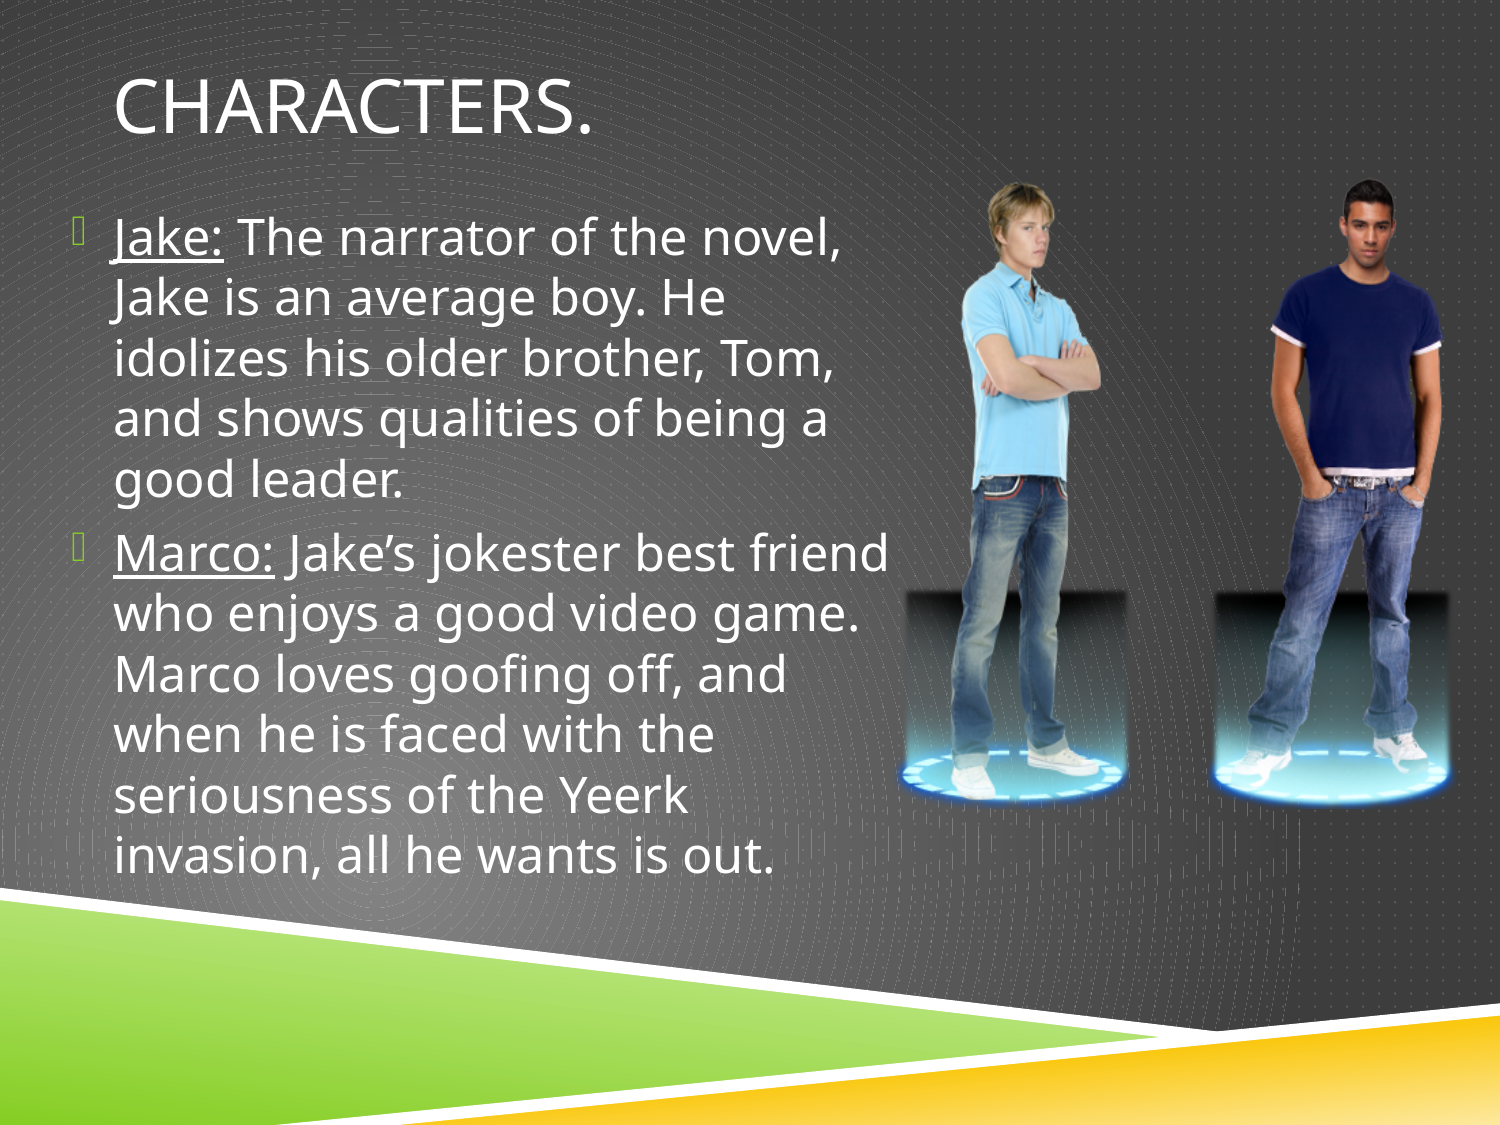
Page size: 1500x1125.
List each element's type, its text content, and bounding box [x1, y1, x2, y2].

title Characters. [112, 9, 1388, 198]
list Jake: The narrator of the novel, Jake is an average boy. He idolizes his older brother, Tom, and shows qualities of being a good leader. Marco: Jake’s jokester best friend who enjoys a good video game. Marco loves goofing off, and when he is faced with the seriousness of the Yeerk invasion, all he wants is out. [0, 197, 895, 901]
picture [894, 172, 1136, 809]
picture [1208, 172, 1463, 809]
